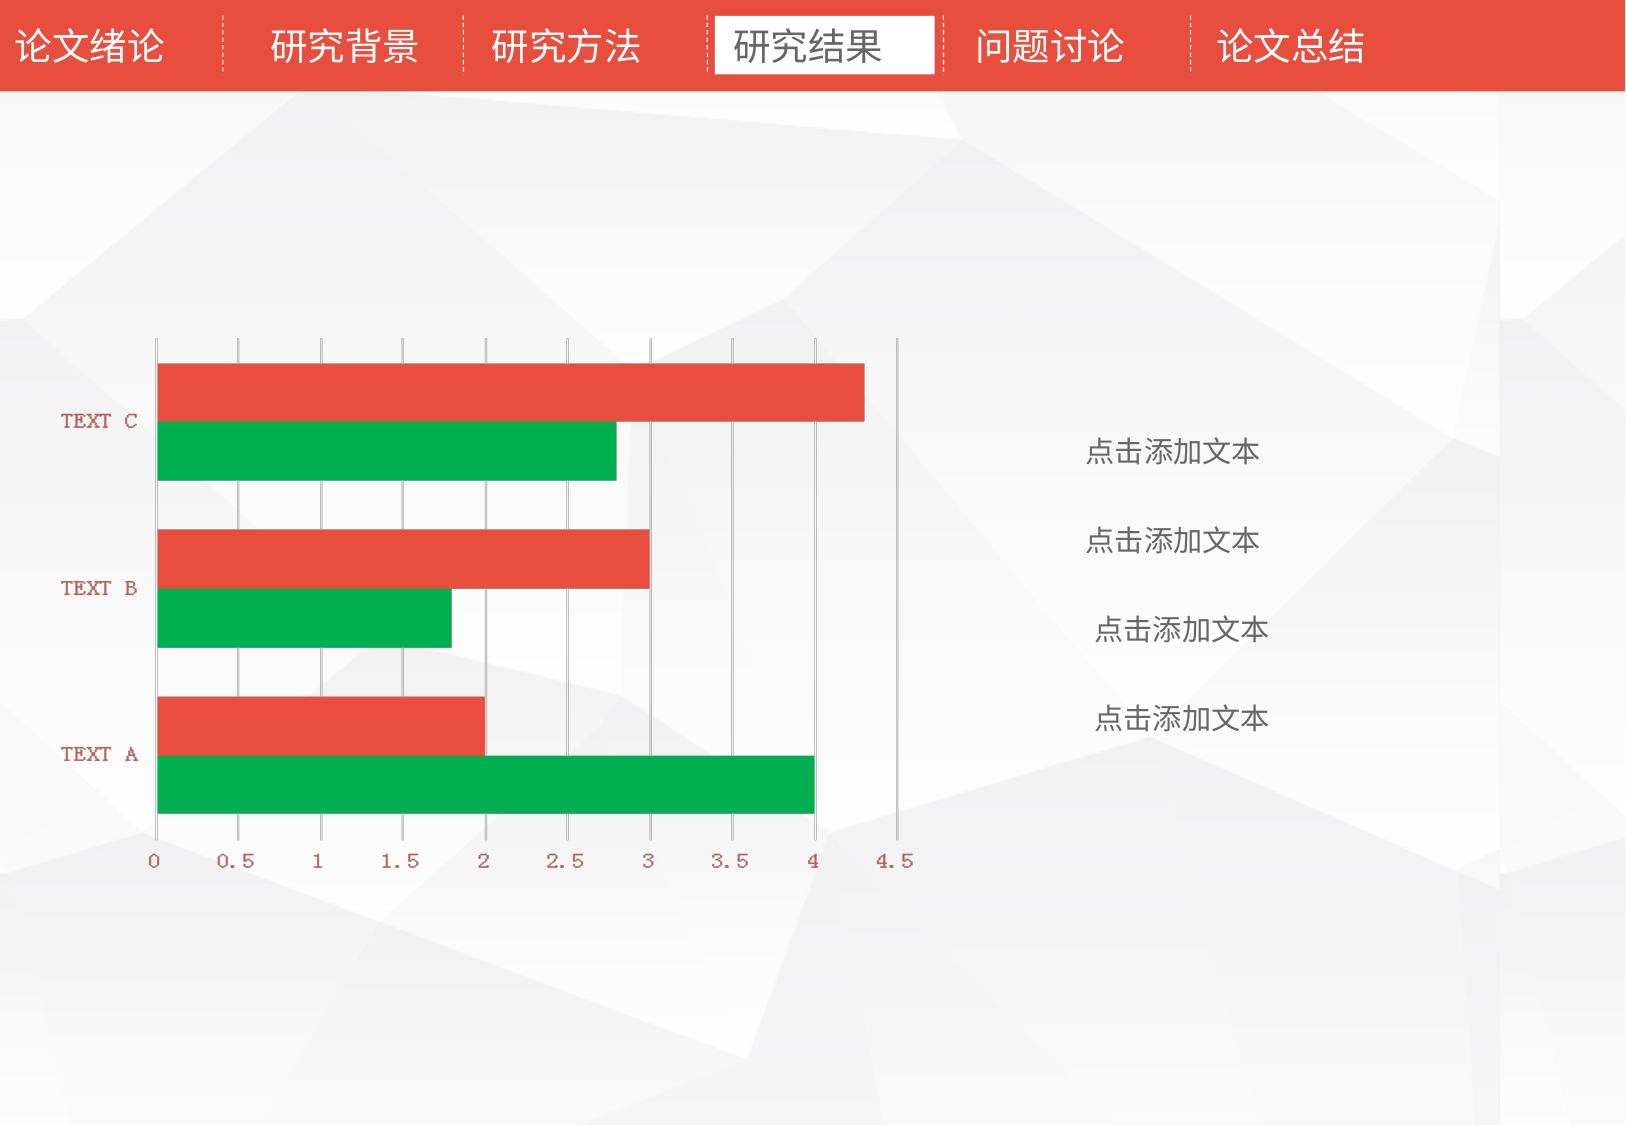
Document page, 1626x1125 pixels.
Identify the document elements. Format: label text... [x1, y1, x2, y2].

text_box 点击添加文本 [1079, 693, 1307, 743]
text_box 点击添加文本 [1070, 515, 1298, 565]
text_box 研究结果 [718, 15, 949, 76]
text_box 研究方法 [477, 15, 708, 76]
text_box 论文总结 [1201, 15, 1432, 76]
text_box 研究背景 [232, 15, 458, 76]
text_box [0, 0, 1625, 92]
picture [0, 0, 1626, 1125]
text_box [714, 15, 718, 75]
text_box 问题讨论 [960, 15, 1191, 76]
text_box 点击添加文本 [1079, 603, 1307, 654]
text_box 论文绪论 [0, 15, 228, 76]
text_box 点击添加文本 [1070, 425, 1298, 476]
